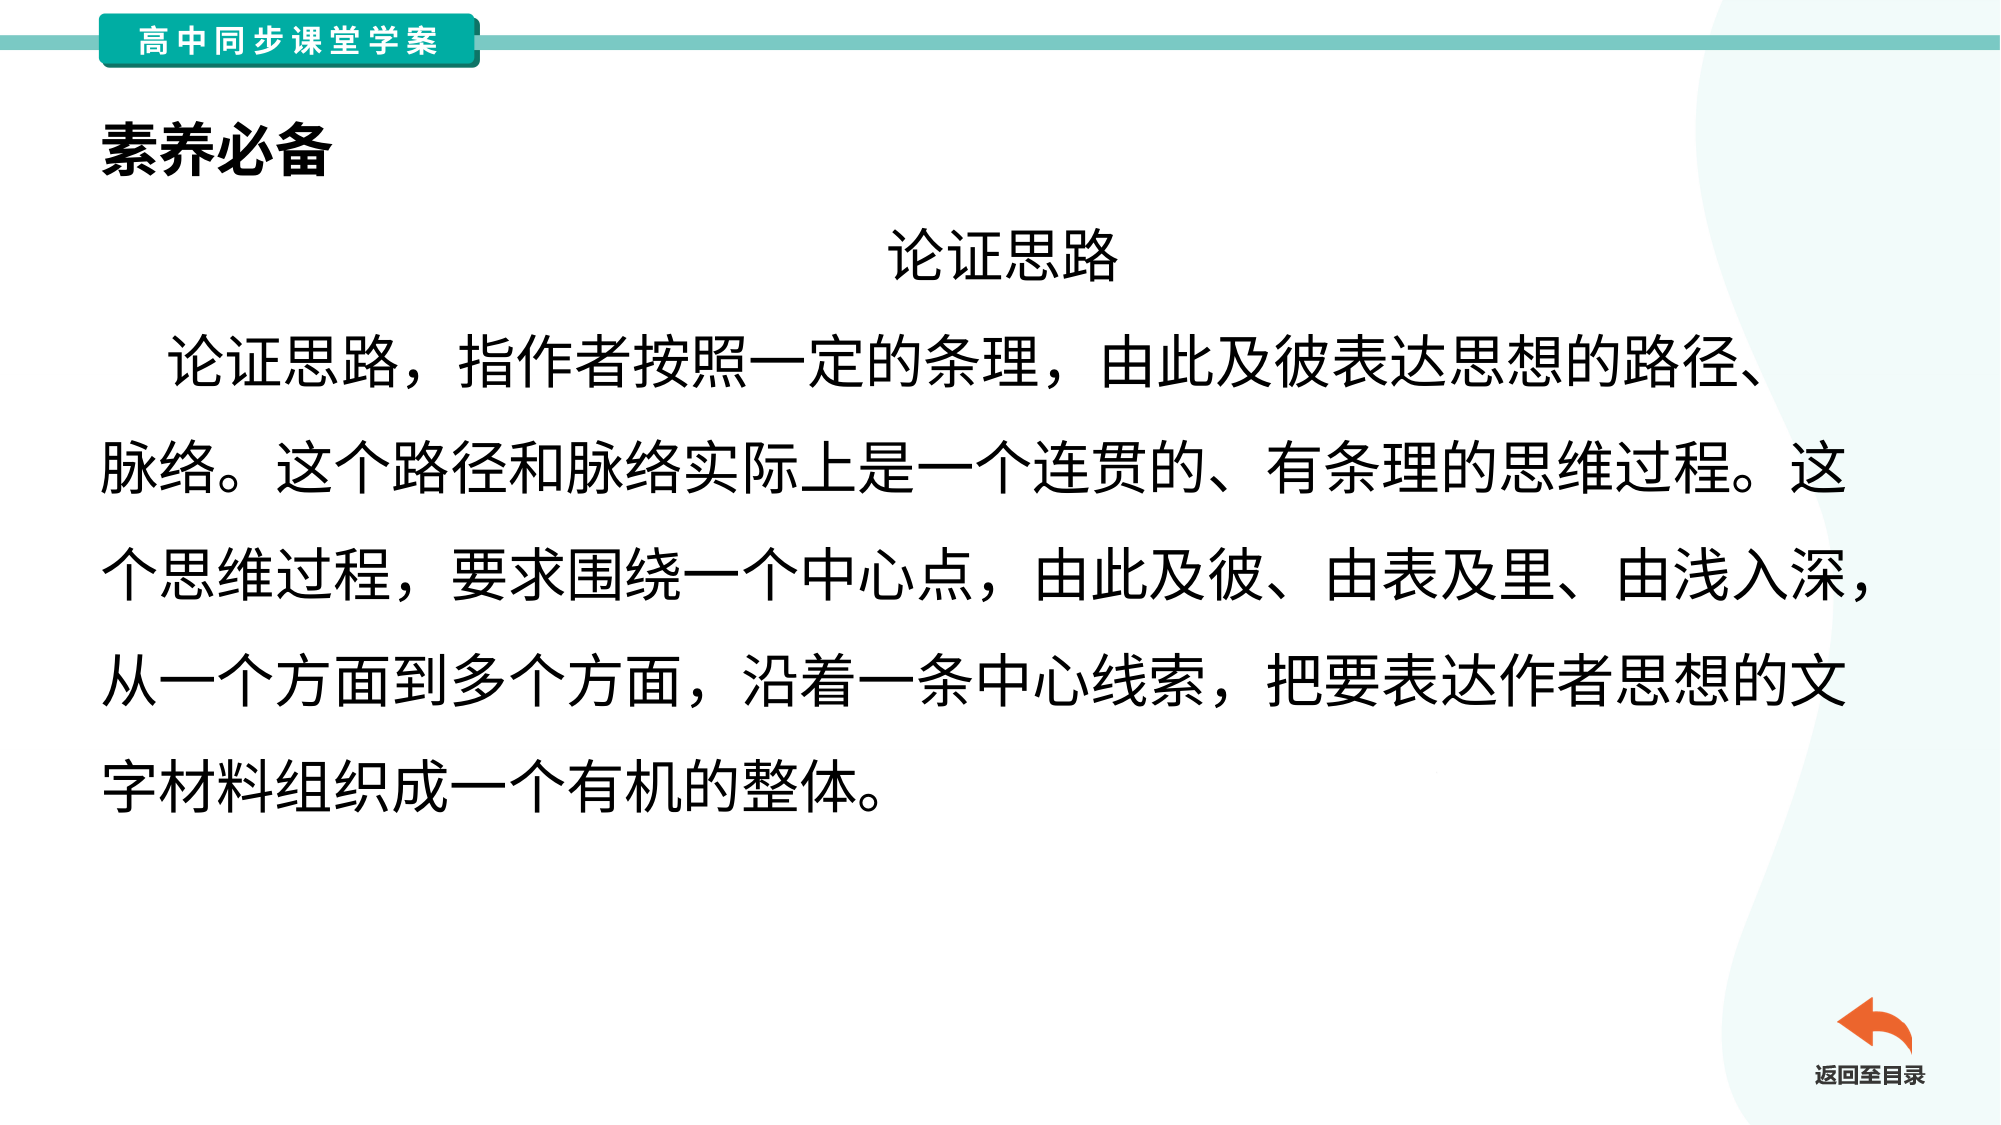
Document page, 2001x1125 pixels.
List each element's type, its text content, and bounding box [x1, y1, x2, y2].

text_box 素养必备 论证思路 论证思路，指作者按照一定的条理，由此及彼表达思想的路径、 脉络。这个路径和脉络实际上是一个连贯的、有条理的思维过程。这 个思维过程，要求围绕一个中心点，由此及彼、由表及里、由浅入深， 从一个方面到多个方面，沿着一条中心线索，把要表达作者思想的文 字材料组织成一个有机的整体。 [100, 76, 1899, 821]
picture [0, 0, 2000, 1125]
